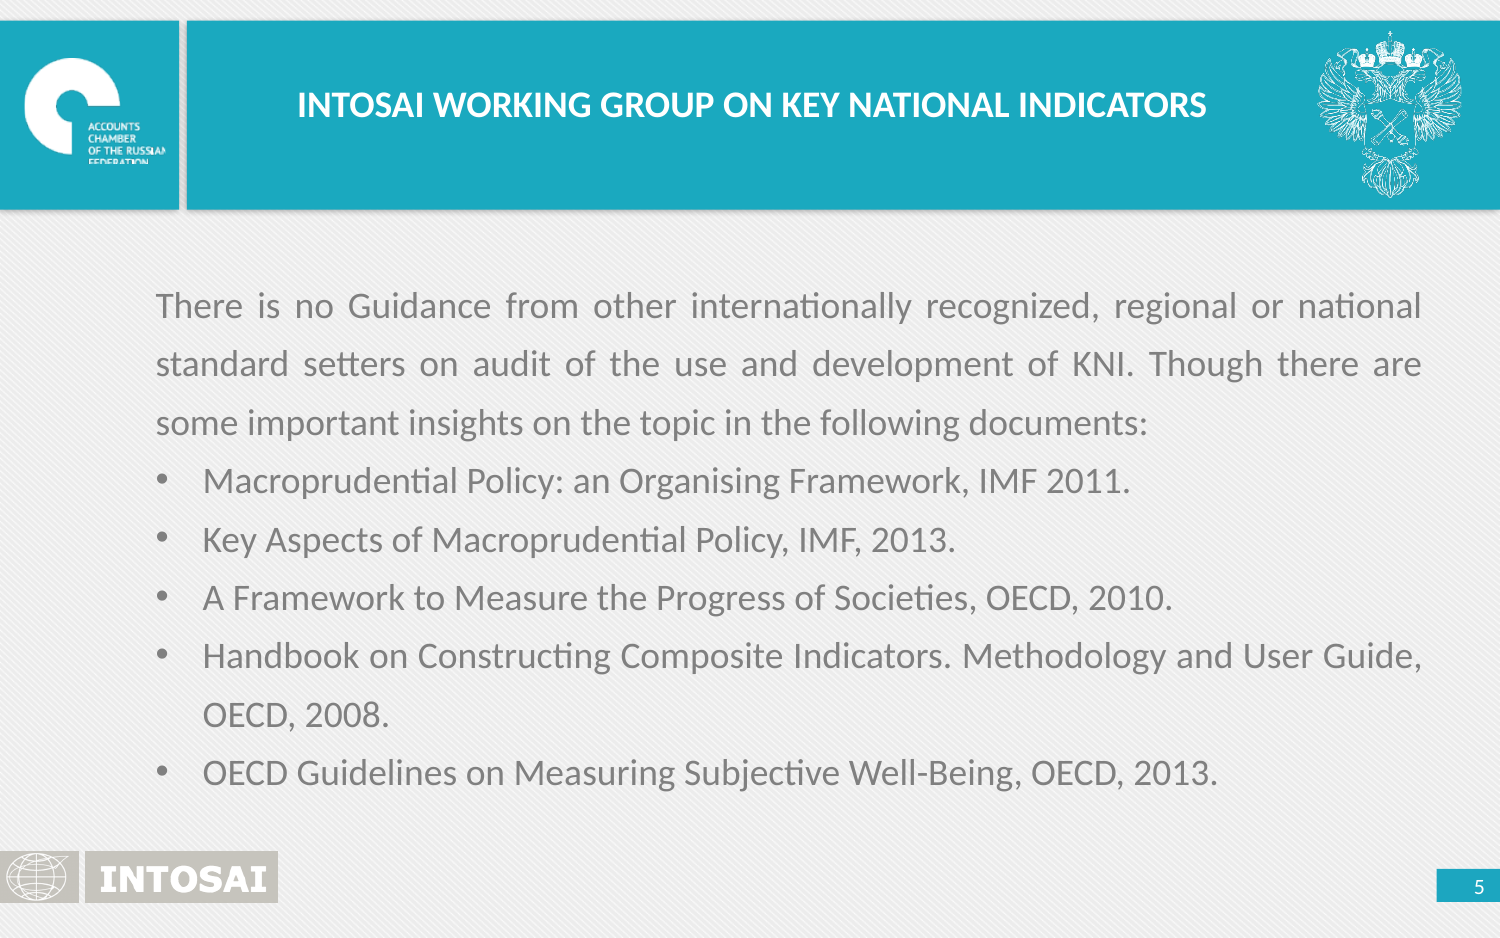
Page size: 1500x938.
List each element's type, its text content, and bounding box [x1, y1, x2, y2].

picture [0, 0, 1500, 938]
text_box There is no Guidance from other internationally recognized, regional or national standard setters on audit of the use and development of KNI. Though there are some important insights on the topic in the following documents: Macroprudential Policy: an Organising Framework, IMF 2011. Key Aspects of Macroprudential Policy, IMF, 2013. A Framework to Measure the Progress of Societies, OECD, 2010. Handbook on Constructing Composite Indicators. Methodology and User Guide, OECD, 2008. OECD Guidelines on Measuring Subjective Well-Being, OECD, 2013. [140, 259, 1439, 801]
text_box INTOSAI WORKING GROUP ON KEY NATIONAL INDICATORS [282, 72, 1265, 133]
